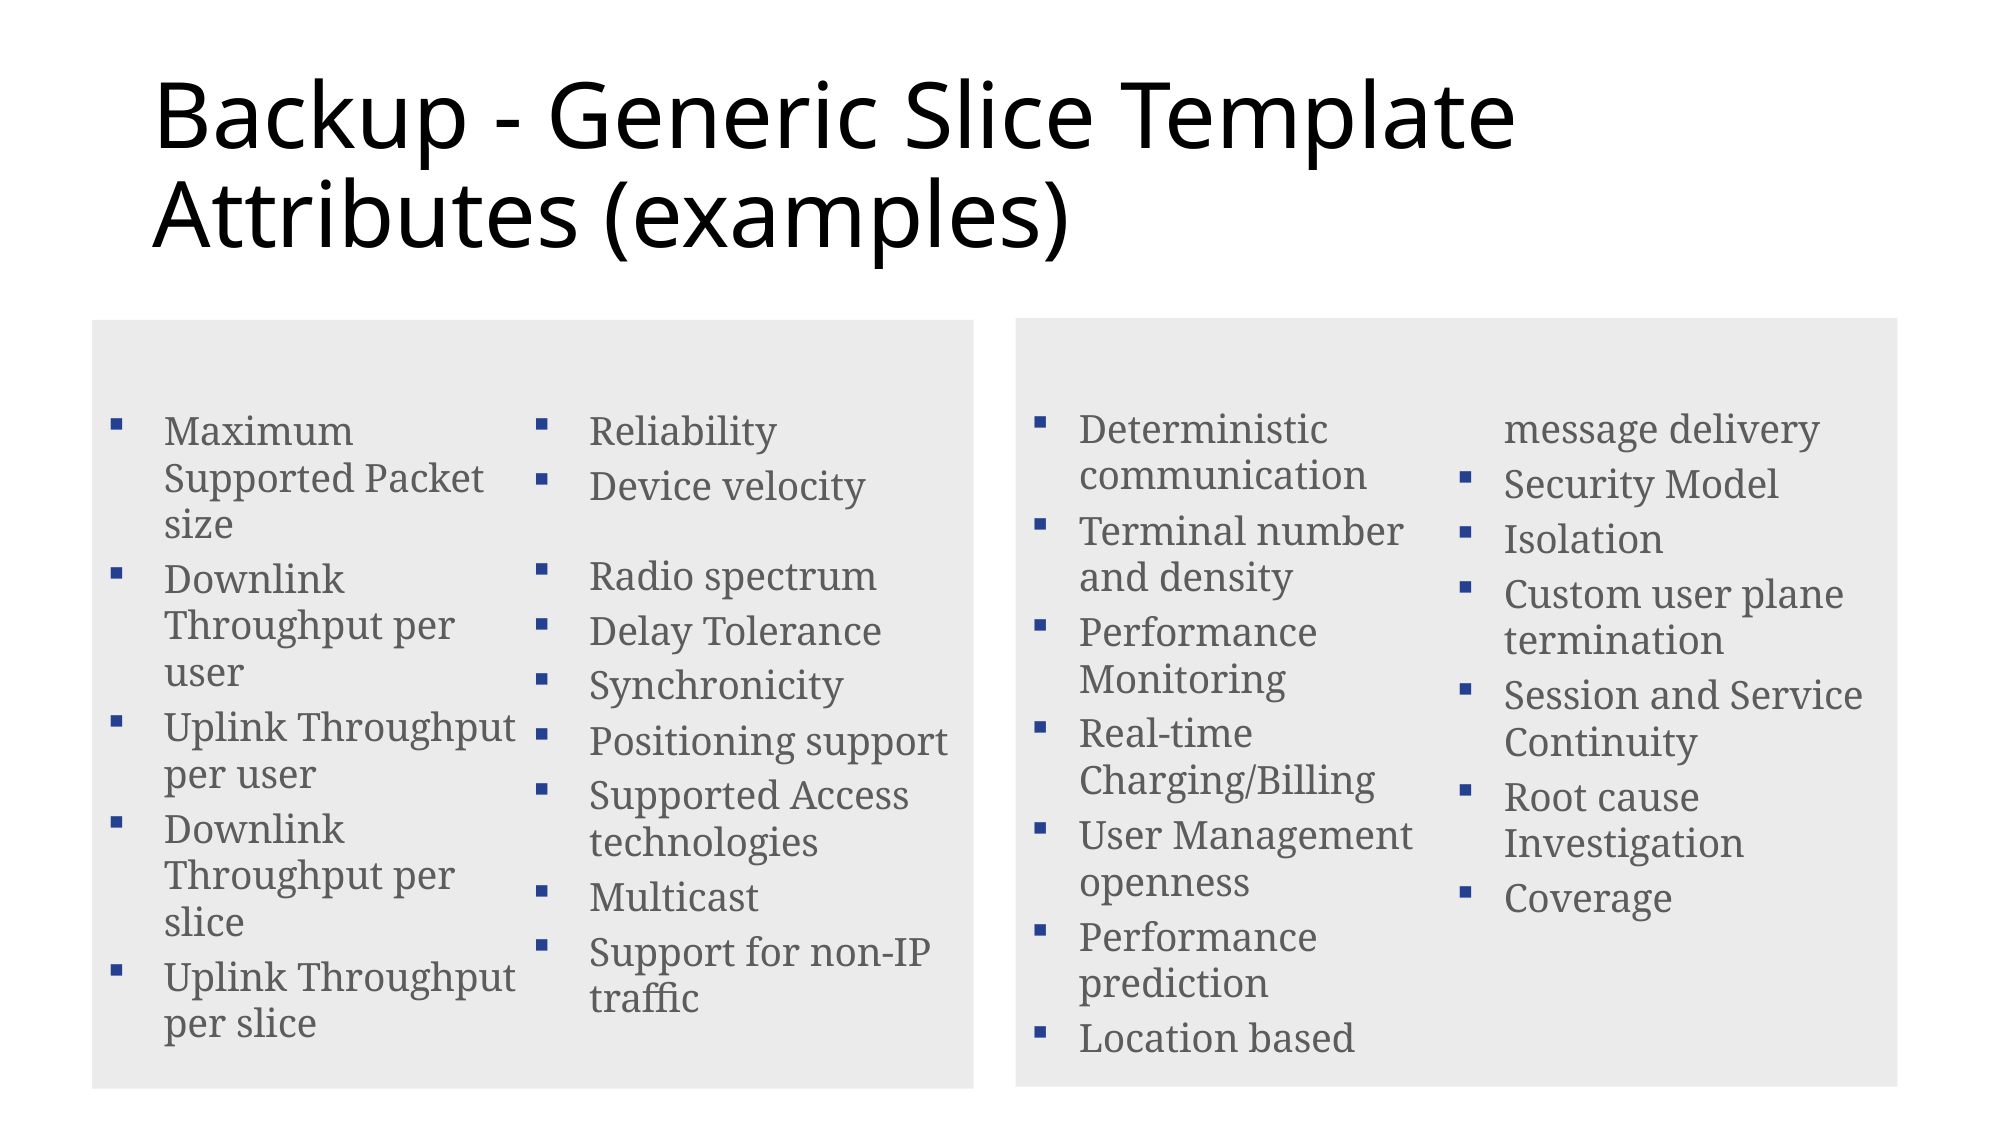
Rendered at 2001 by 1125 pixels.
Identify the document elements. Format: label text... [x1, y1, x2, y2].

text_box Maximum Supported Packet size Downlink Throughput per user Uplink Throughput per user Downlink Throughput per slice Uplink Throughput per slice Reliability Device velocity Radio spectrum Delay Tolerance Synchronicity Positioning support Supported Access technologies Multicast Support for non-IP traffic [92, 319, 974, 1089]
text_box Deterministic communication Terminal number and density Performance Monitoring Real-time Charging/Billing User Management openness Performance prediction Location based message delivery Security Model Isolation Custom user plane termination Session and Service Continuity Root cause Investigation Coverage [1015, 317, 1898, 1087]
title Backup - Generic Slice Template Attributes (examples) [137, 59, 1863, 278]
